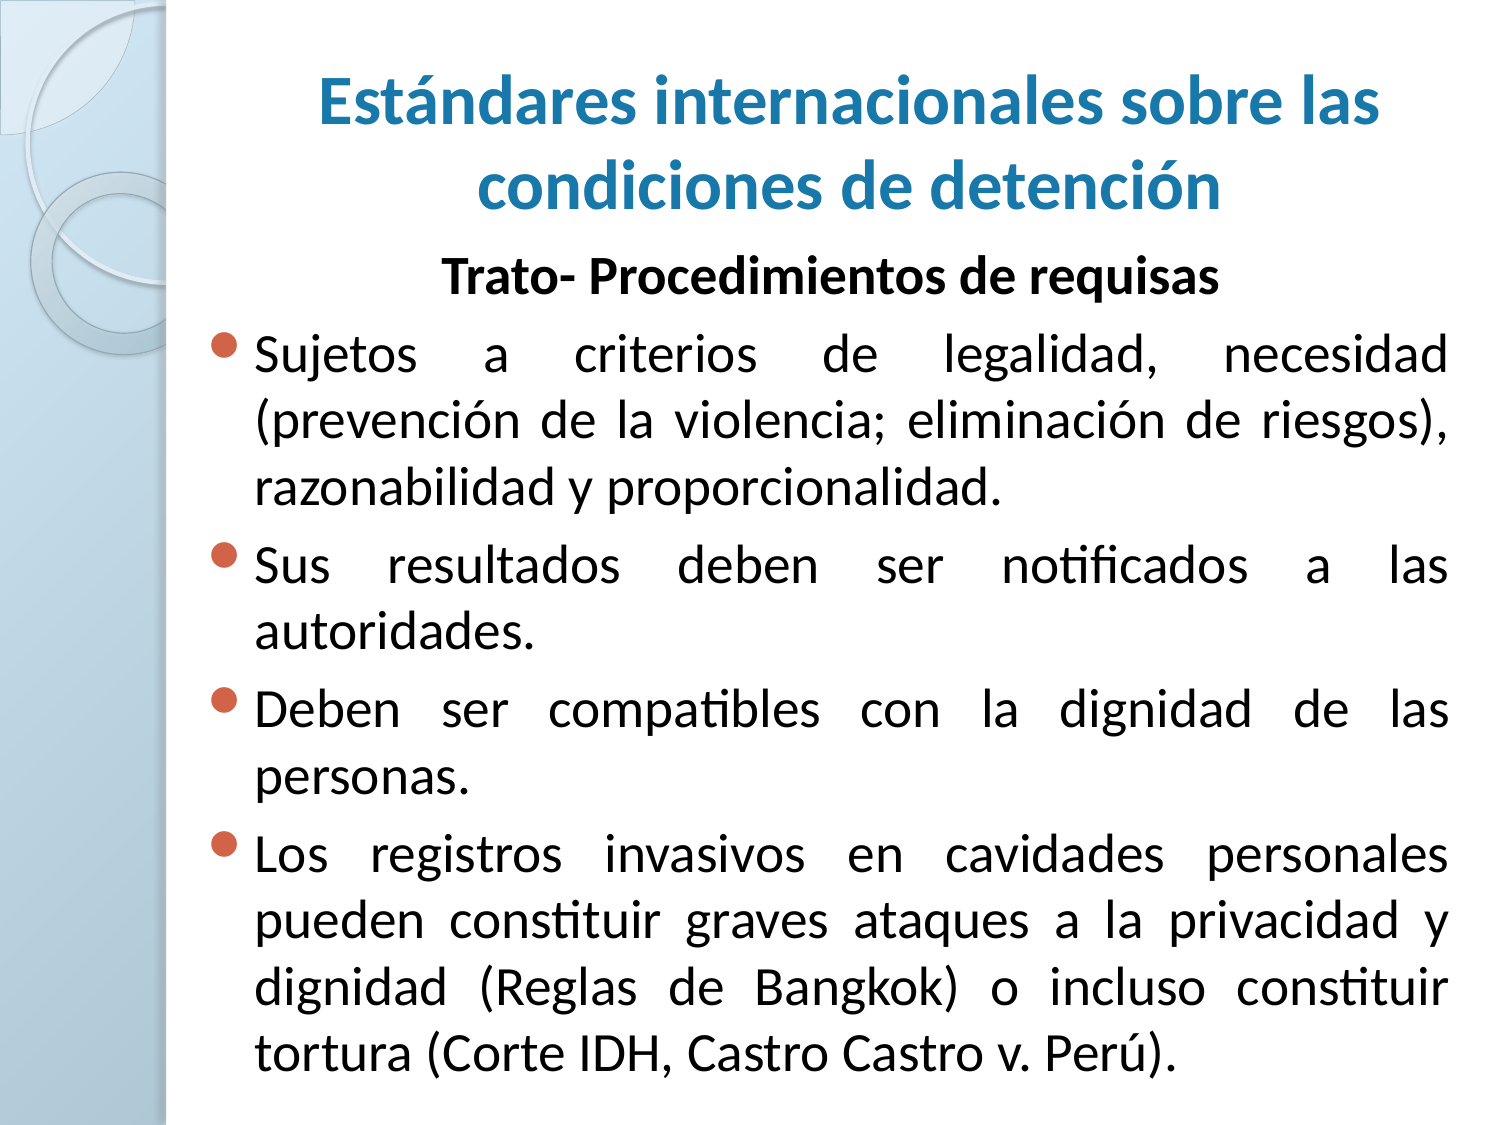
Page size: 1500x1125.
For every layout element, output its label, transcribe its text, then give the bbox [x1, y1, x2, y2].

title Estándares internacionales sobre las condiciones de detención [235, 45, 1466, 231]
list Trato- Procedimientos de requisas Sujetos a criterios de legalidad, necesidad (prevención de la violencia; eliminación de riesgos), razonabilidad y proporcionalidad. Sus resultados deben ser notificados a las autoridades. Deben ser compatibles con la dignidad de las personas. Los registros invasivos en cavidades personales pueden constituir graves ataques a la privacidad y dignidad (Reglas de Bangkok) o incluso constituir tortura (Corte IDH, Castro Castro v. Perú). [183, 231, 1466, 1094]
